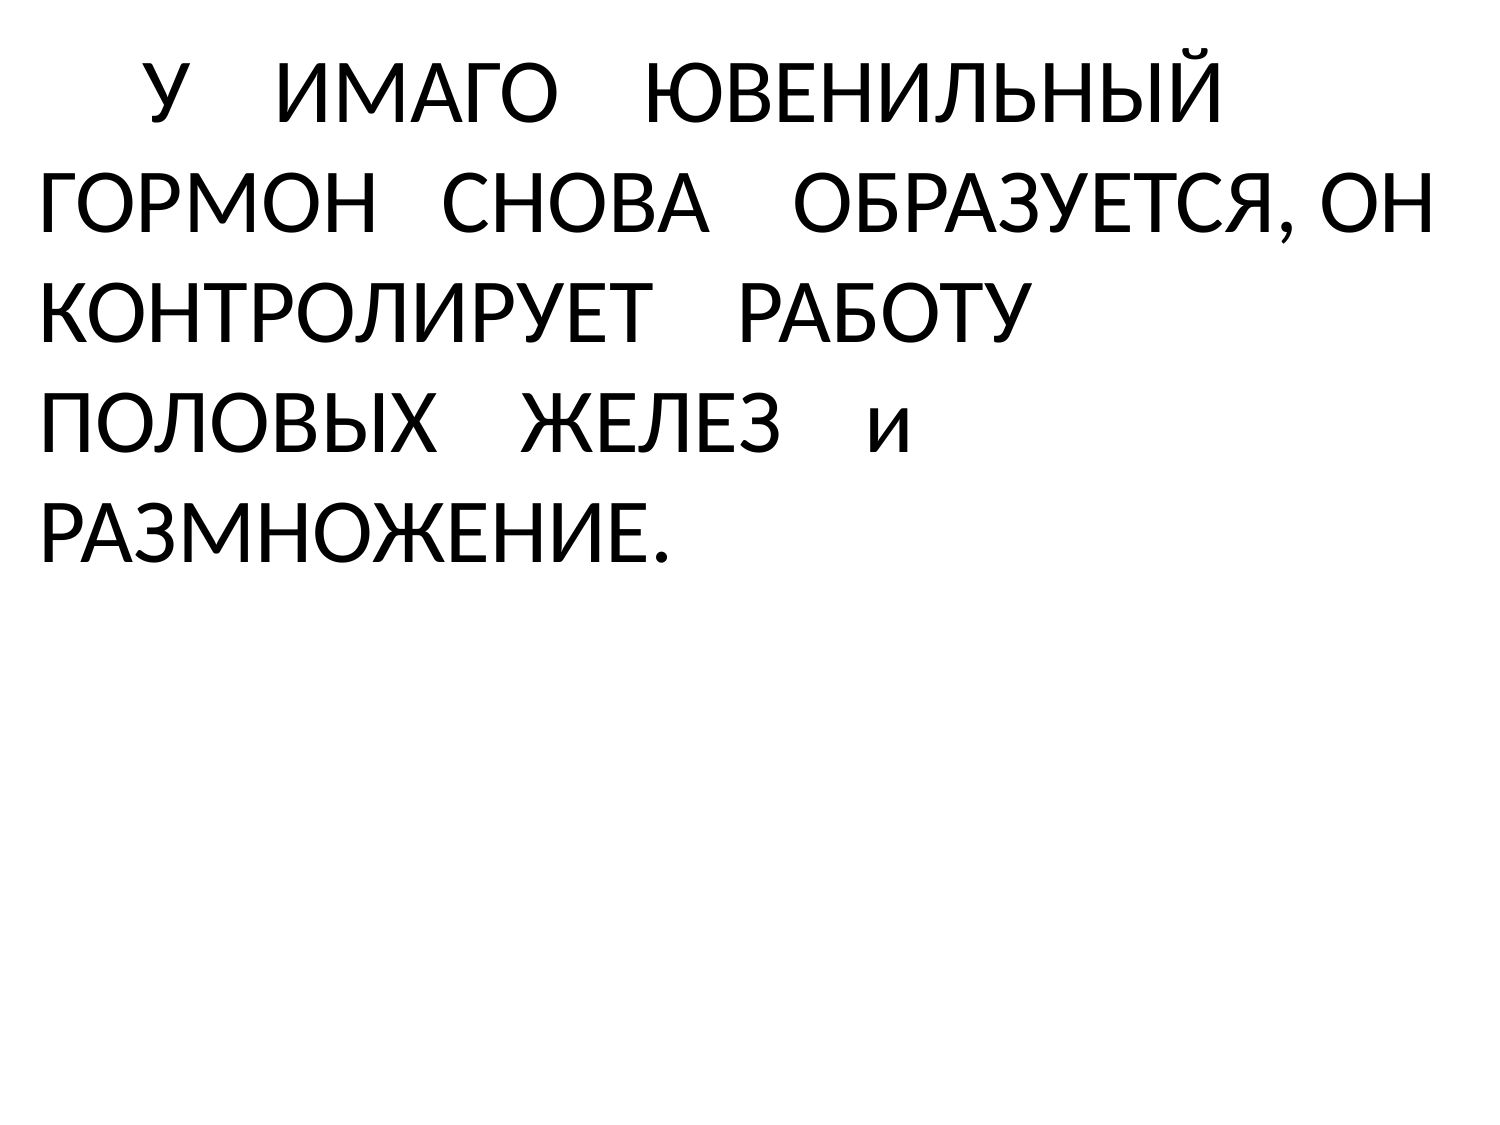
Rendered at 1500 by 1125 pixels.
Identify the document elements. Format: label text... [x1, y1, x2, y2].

title У ИМАГО ЮВЕНИЛЬНЫЙ ГОРМОН СНОВА ОБРАЗУЕТСЯ, ОН КОНТРОЛИРУЕТ РАБОТУ ПОЛОВЫХ ЖЕЛЕЗ и РАЗМНОЖЕНИЕ. [23, 23, 1465, 1102]
